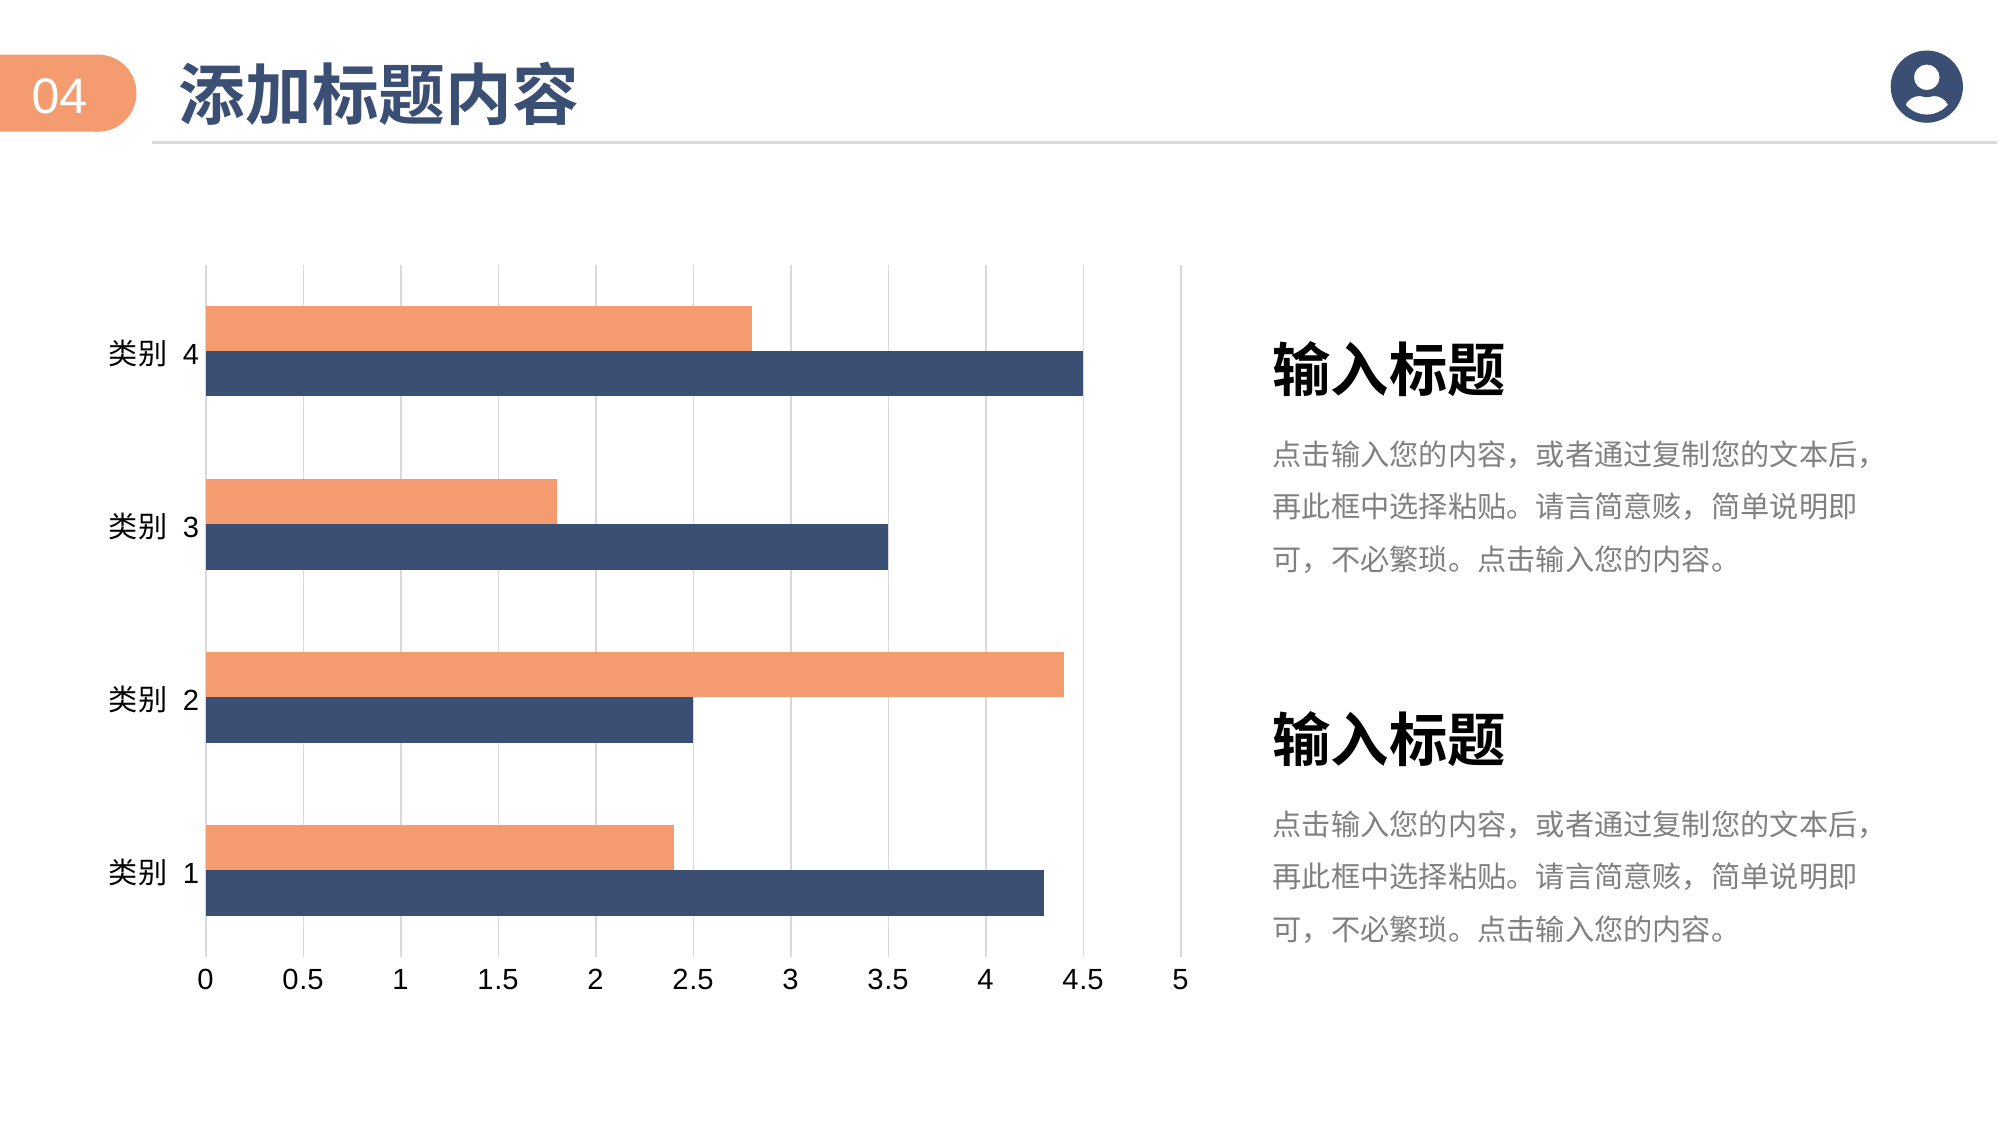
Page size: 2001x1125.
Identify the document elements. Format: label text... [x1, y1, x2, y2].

text_box [0, 54, 137, 132]
text_box 添加标题内容 [163, 21, 655, 165]
chart [86, 249, 1213, 1011]
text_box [1257, 325, 1880, 956]
text_box 04 [16, 55, 103, 131]
